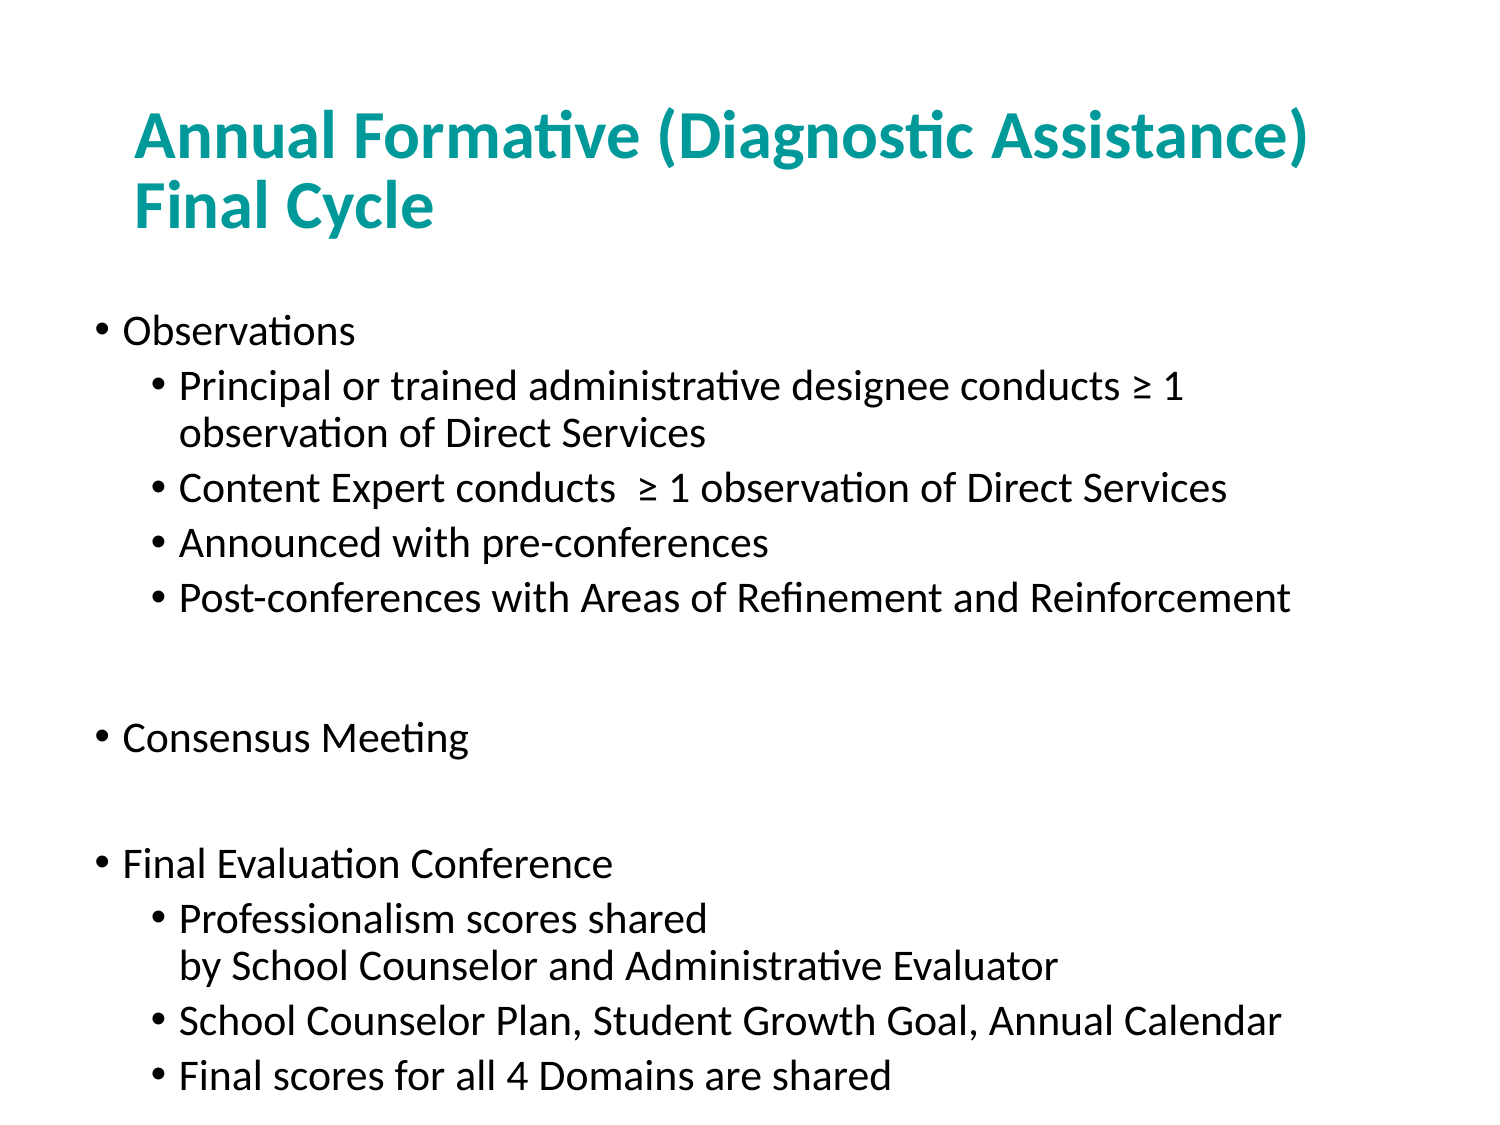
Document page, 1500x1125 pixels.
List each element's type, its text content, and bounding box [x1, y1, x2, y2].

list Observations Principal or trained administrative designee conducts ≥ 1 observation of Direct Services Content Expert conducts ≥ 1 observation of Direct Services Announced with pre-conferences Post-conferences with Areas of Refinement and Reinforcement Consensus Meeting Final Evaluation Conference Professionalism scores shared by School Counselor and Administrative Evaluator School Counselor Plan, Student Growth Goal, Annual Calendar Final scores for all 4 Domains are shared [94, 307, 1326, 1125]
title Annual Formative (Diagnostic Assistance) Final Cycle [134, 32, 1366, 243]
